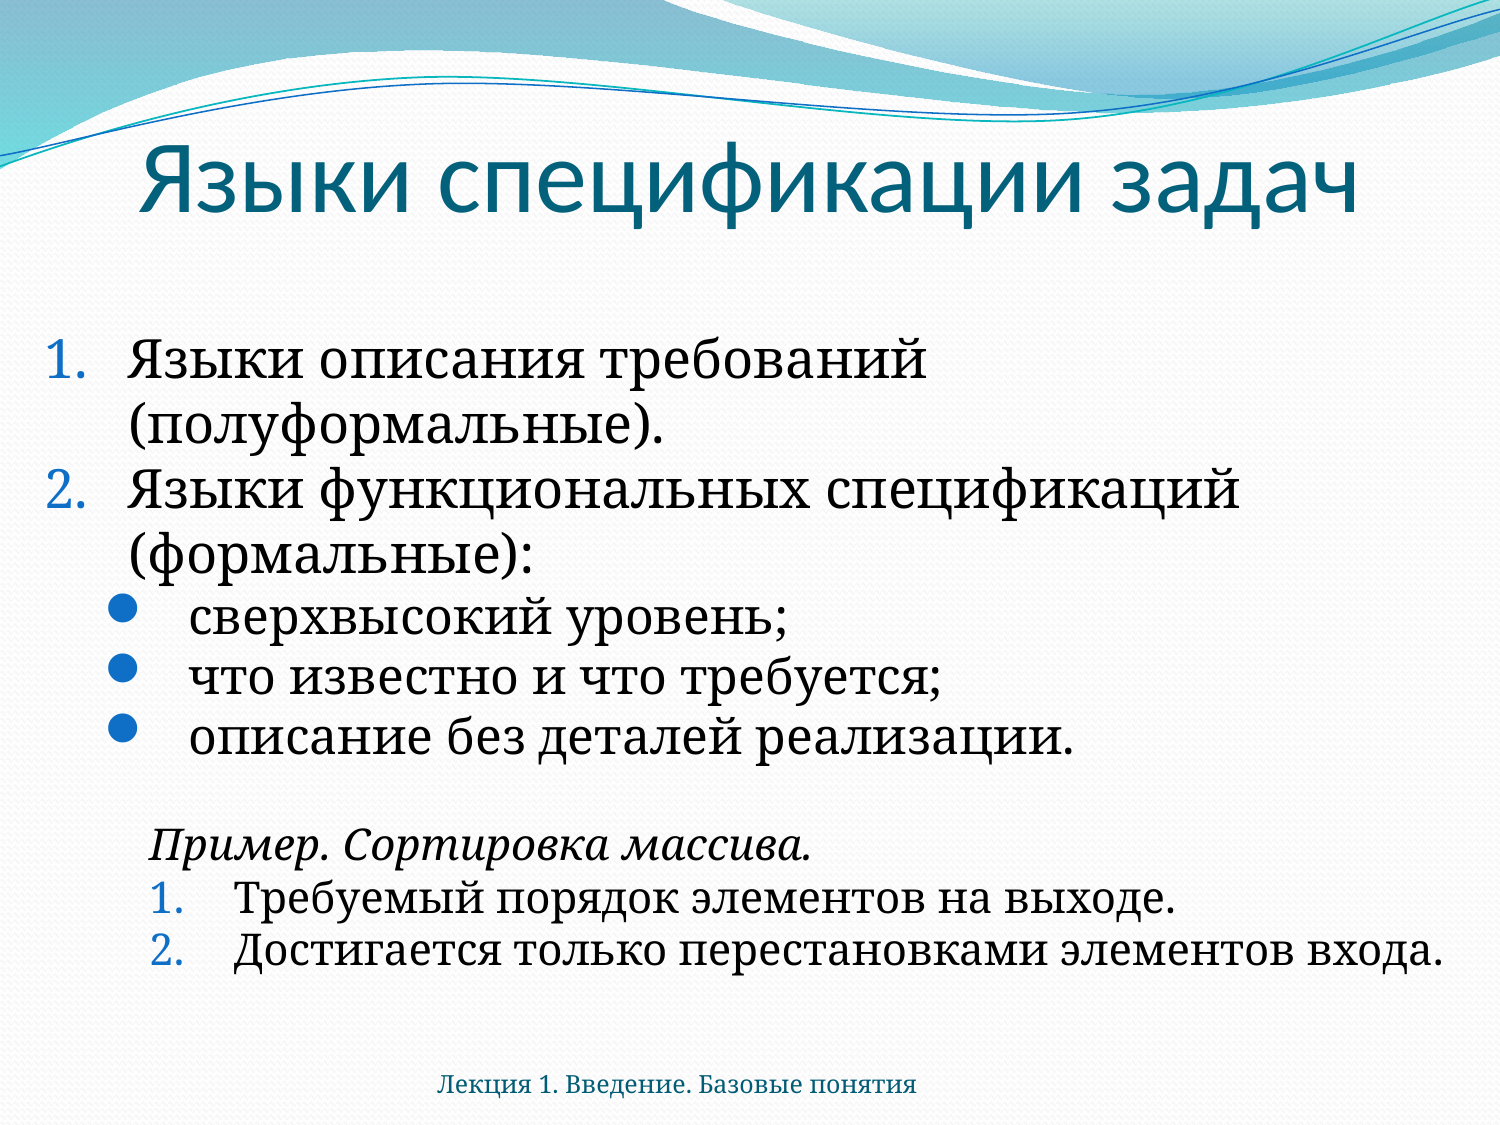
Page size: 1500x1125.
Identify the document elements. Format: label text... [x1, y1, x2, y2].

footer Лекция 1. Введение. Базовые понятия [437, 1042, 988, 1103]
title Языки спецификации задач [29, 45, 1471, 228]
list Языки описания требований (полуформальные). Языки функциональных спецификаций (формальные): сверхвысокий уровень; что известно и что требуется; описание без деталей реализации. Пример. Сортировка массива. Требуемый порядок элементов на выходе. Достигается только перестановками элементов входа. [29, 228, 1471, 1071]
